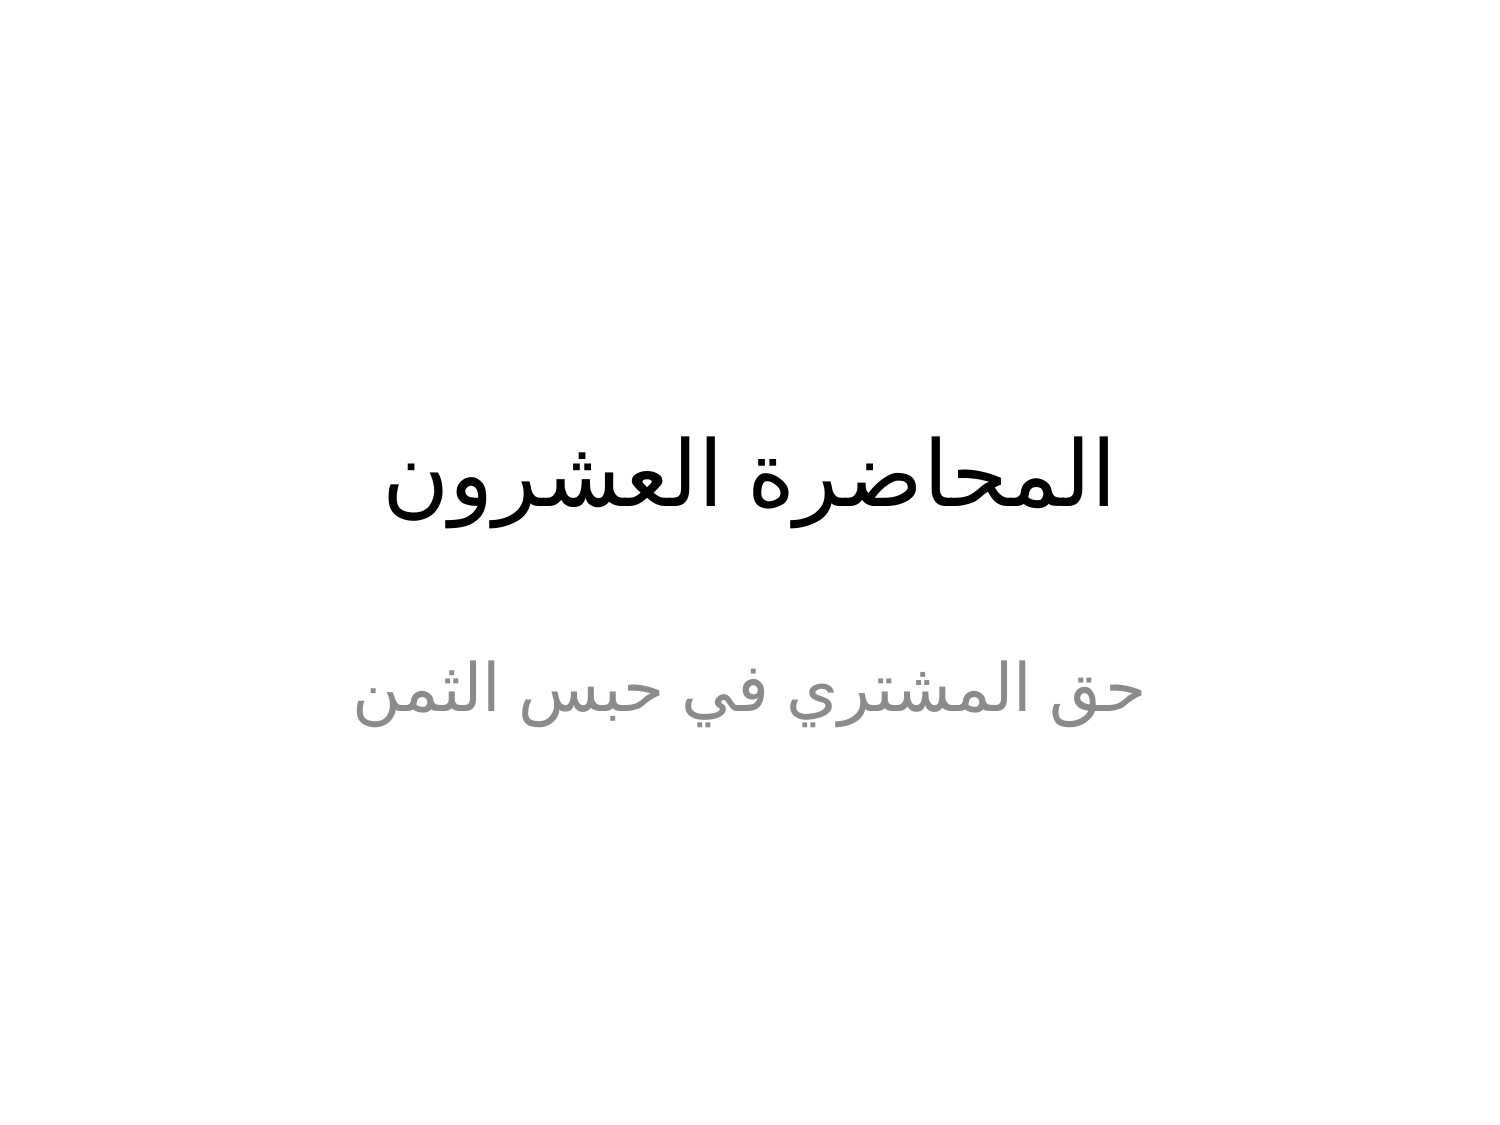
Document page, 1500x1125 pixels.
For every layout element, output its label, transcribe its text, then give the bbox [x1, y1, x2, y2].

subtitle حق المشتري في حبس الثمن [225, 637, 1275, 925]
title المحاضرة العشرون [112, 349, 1388, 591]
